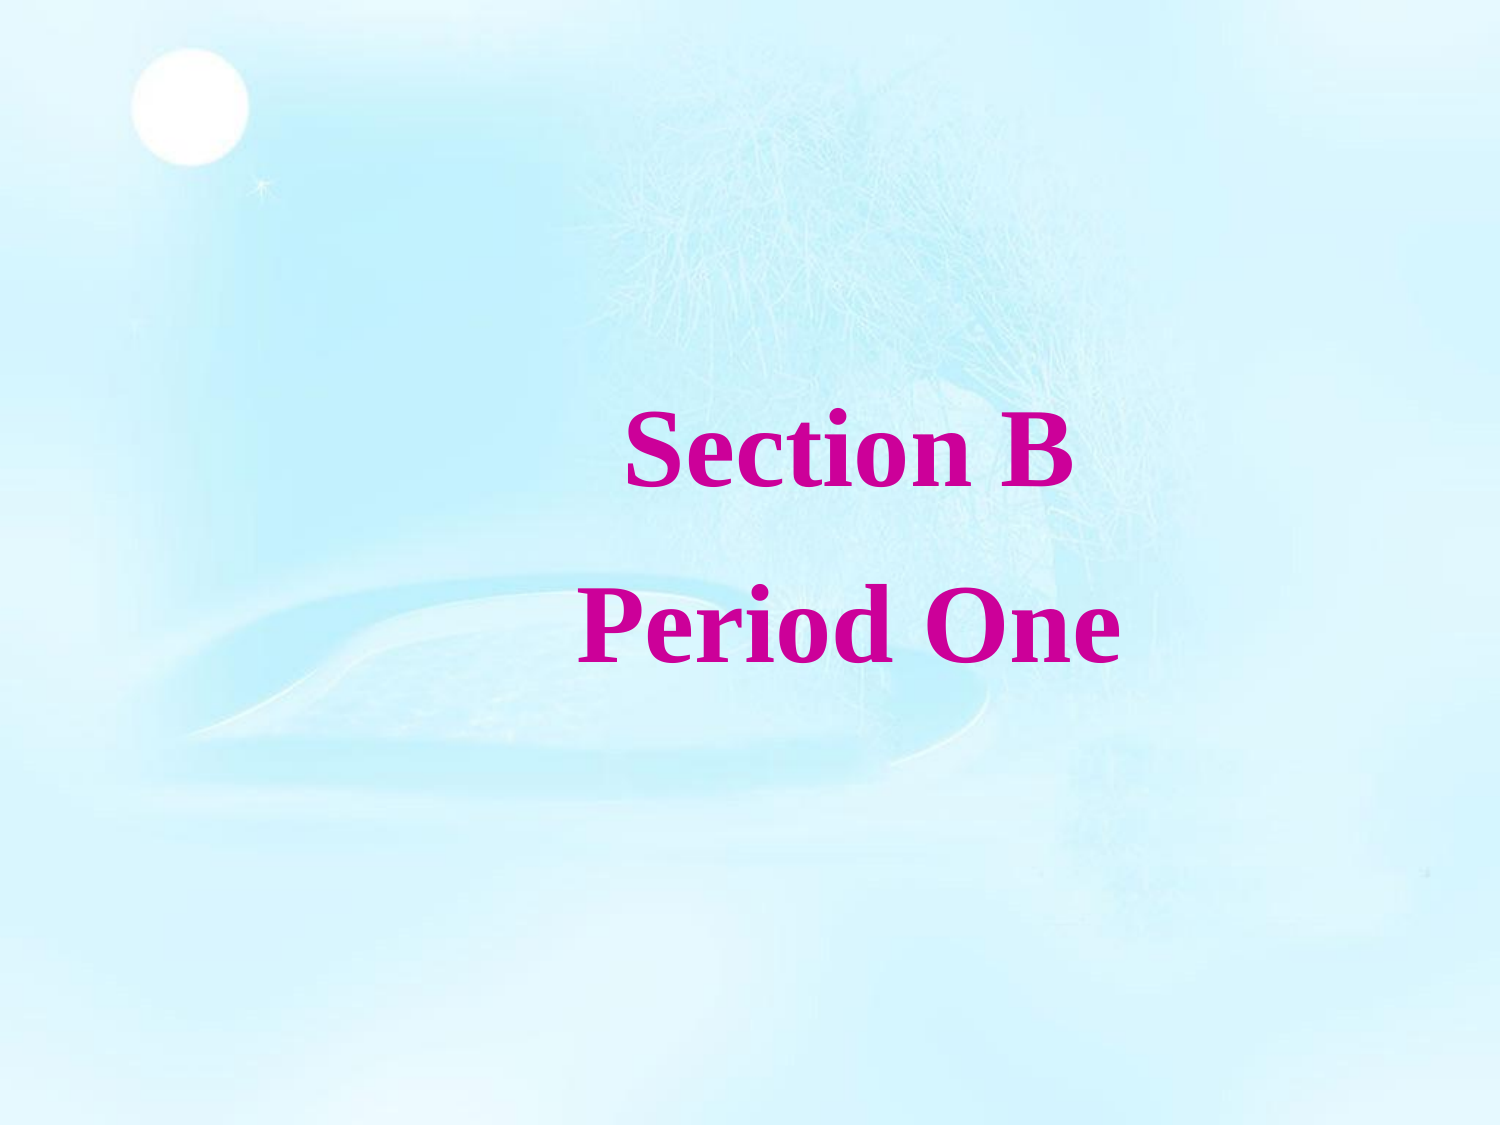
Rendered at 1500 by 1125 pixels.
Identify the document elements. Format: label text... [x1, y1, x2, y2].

picture [0, 0, 1500, 1125]
text_box Section B Period One [561, 326, 1138, 692]
